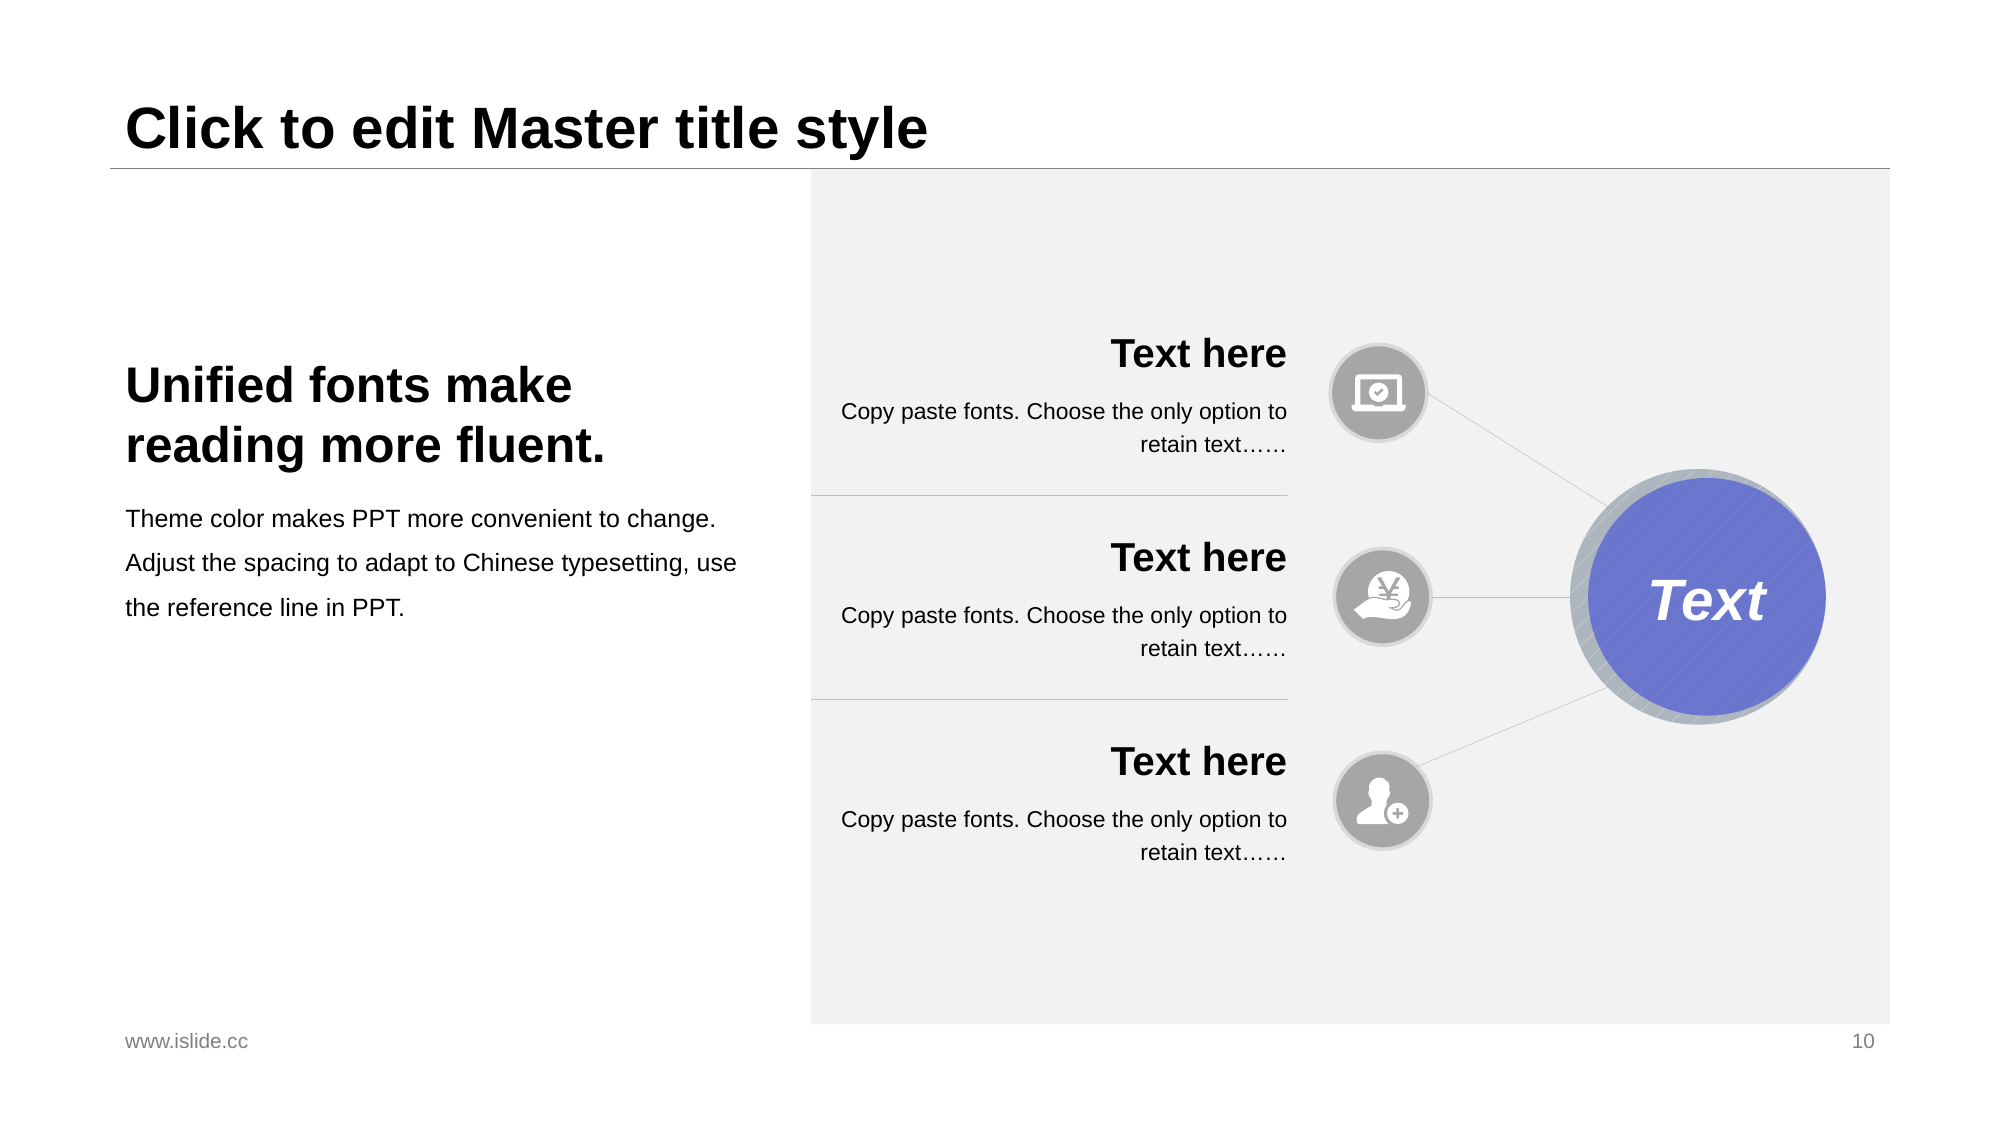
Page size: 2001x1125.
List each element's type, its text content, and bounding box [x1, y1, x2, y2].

title Click to edit Master title style [109, 0, 1890, 169]
slide_number 10 [1412, 1025, 1890, 1058]
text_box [110, 169, 1890, 1025]
footer www.islide.cc [109, 1023, 790, 1058]
